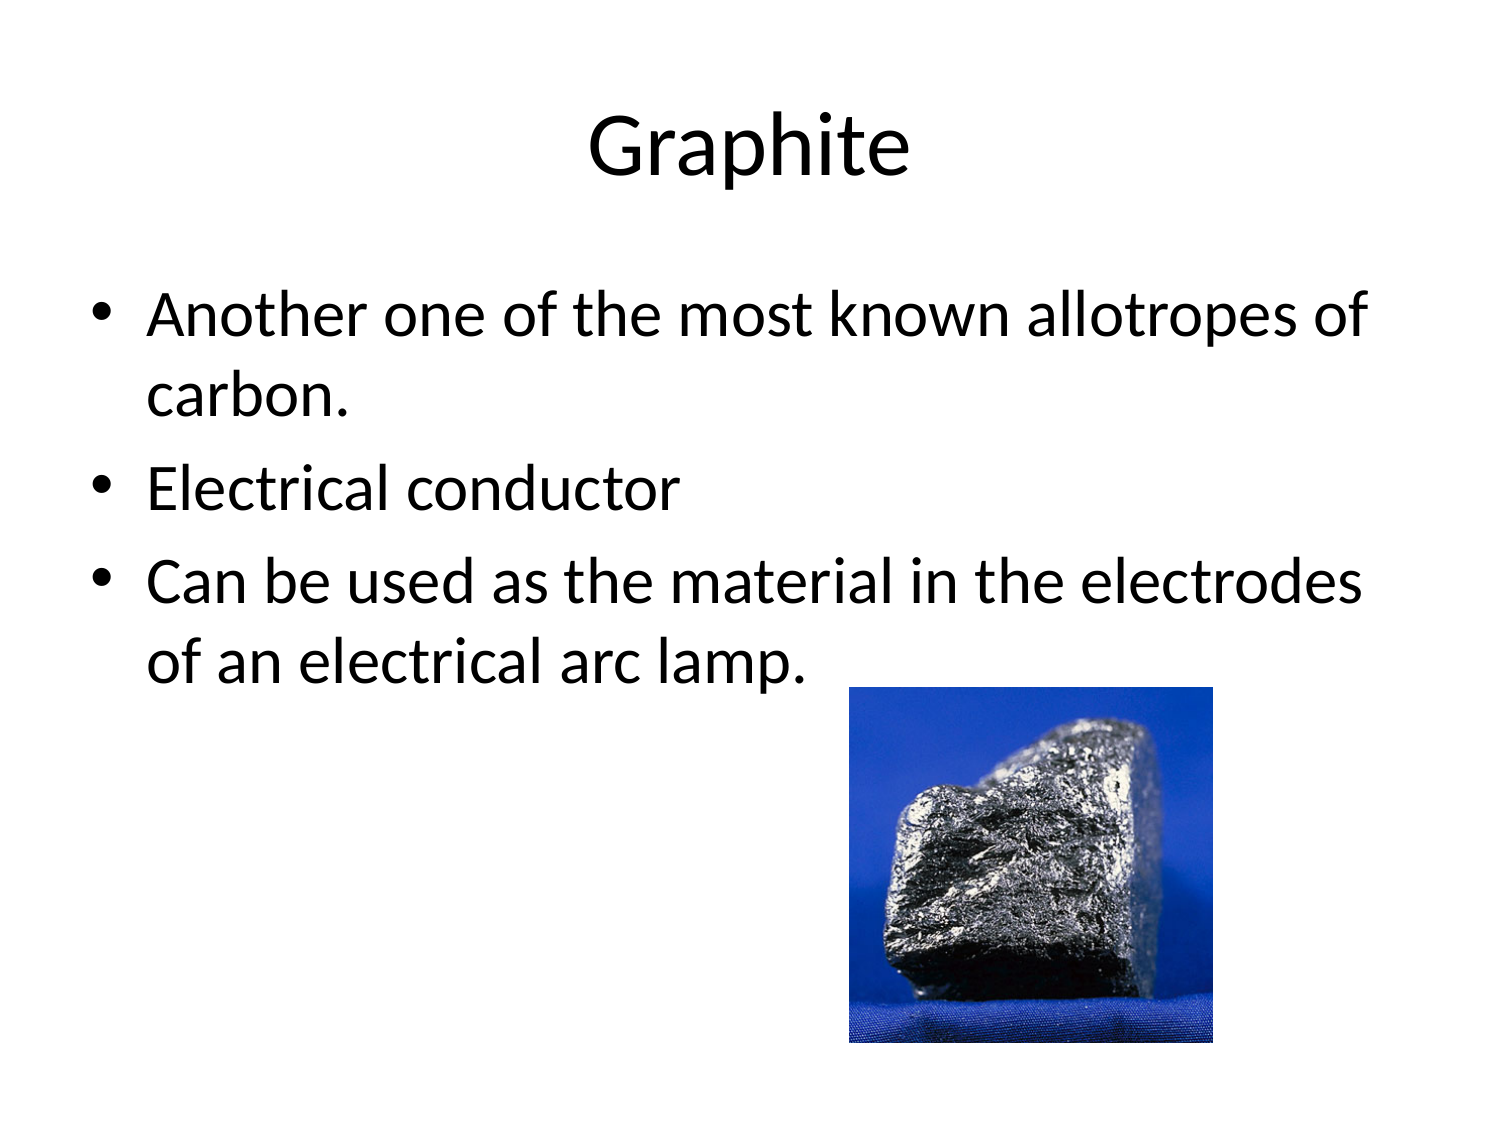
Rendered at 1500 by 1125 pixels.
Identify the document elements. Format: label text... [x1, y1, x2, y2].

picture [849, 687, 1213, 1044]
title Graphite [75, 45, 1425, 233]
list Another one of the most known allotropes of carbon. Electrical conductor Can be used as the material in the electrodes of an electrical arc lamp. [75, 262, 1425, 1005]
